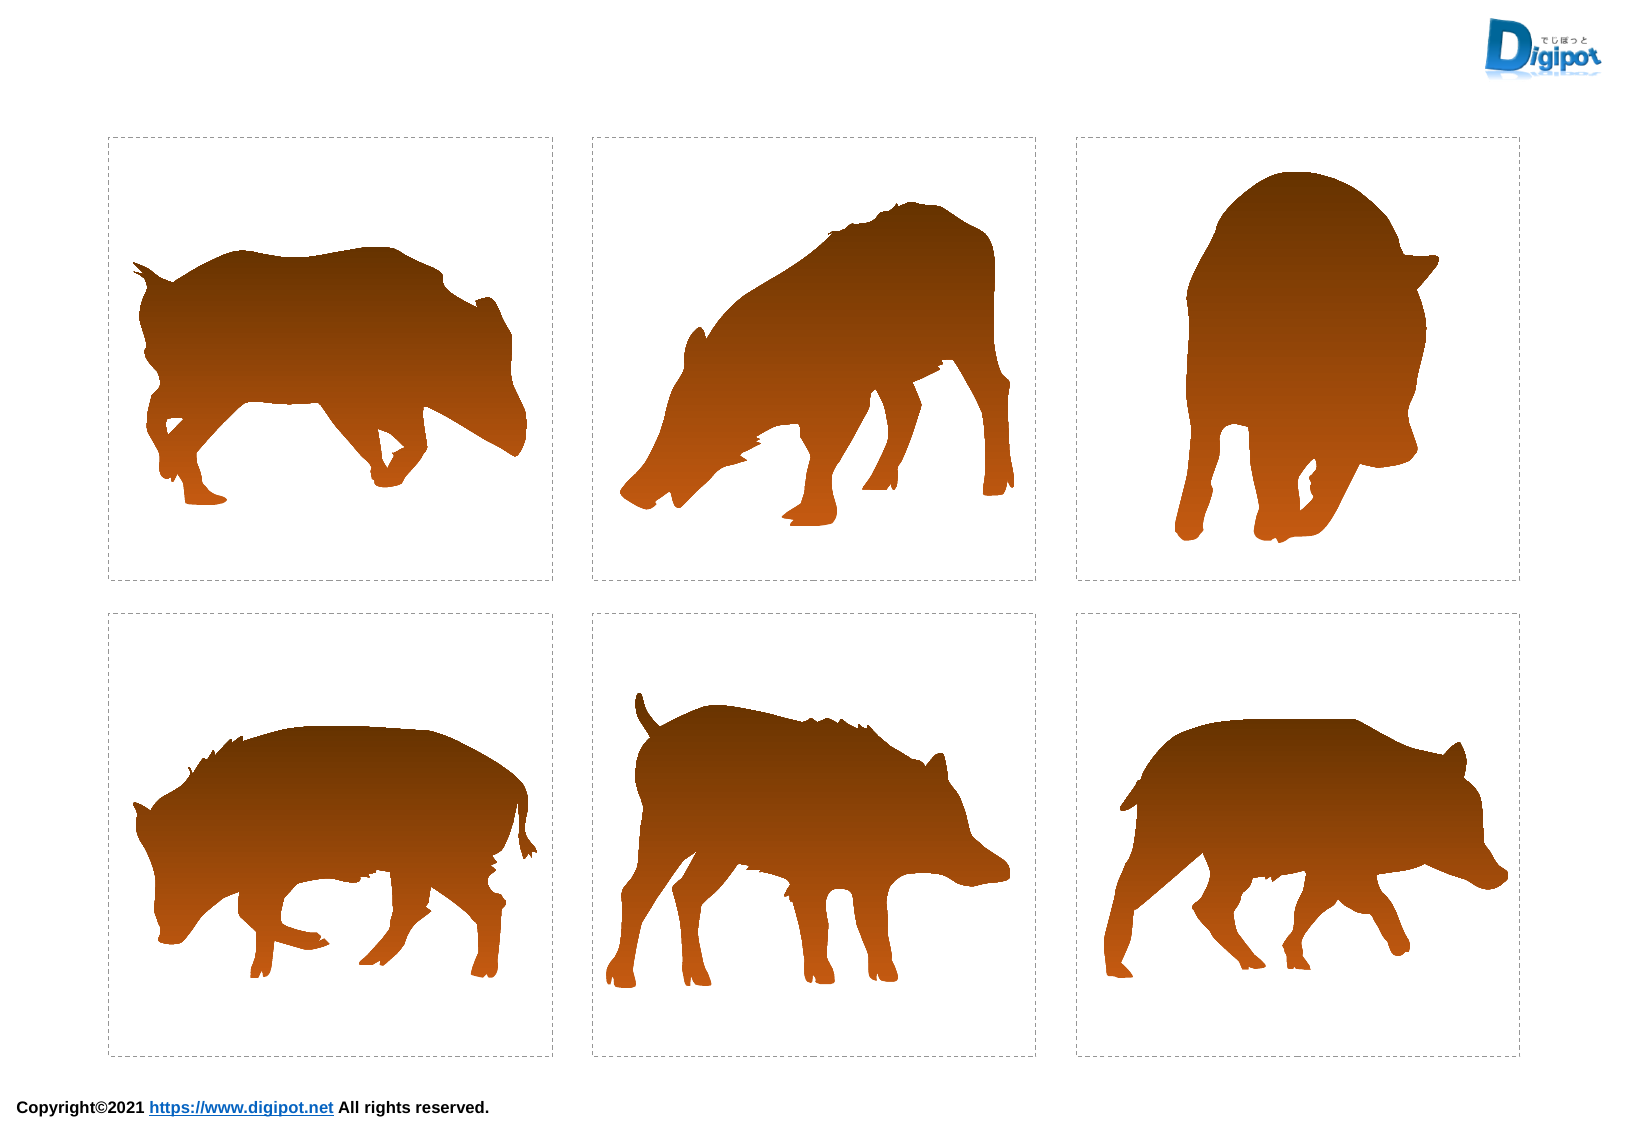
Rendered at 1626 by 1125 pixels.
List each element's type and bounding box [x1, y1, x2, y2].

text_box [606, 693, 1011, 988]
text_box [132, 725, 538, 979]
picture [1485, 18, 1602, 82]
text_box [620, 201, 1015, 527]
text_box [1103, 718, 1509, 979]
text_box [132, 246, 528, 506]
text_box [1174, 171, 1440, 543]
